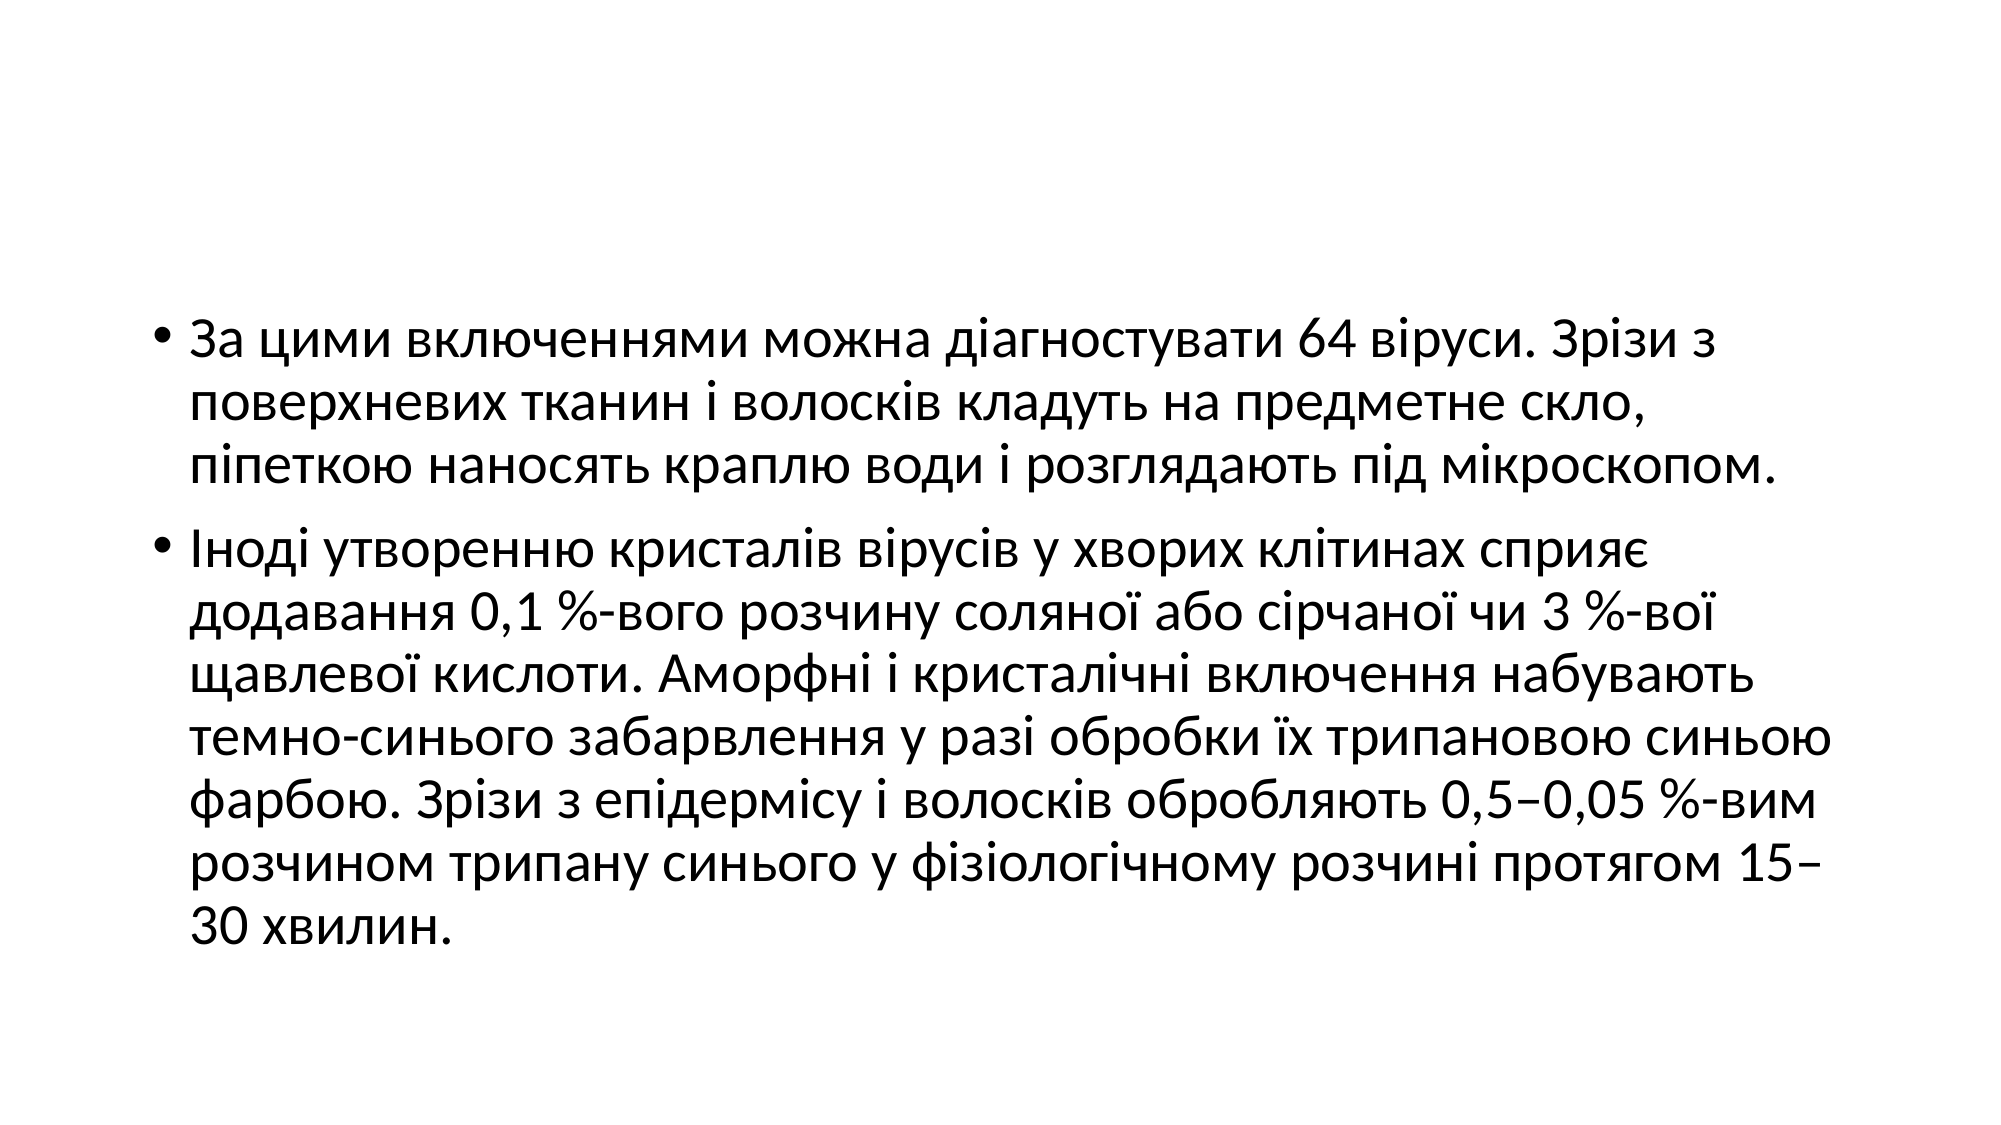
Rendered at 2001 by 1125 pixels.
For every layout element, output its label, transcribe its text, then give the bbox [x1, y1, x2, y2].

list За цими включеннями можна діагностувати 64 віруси. Зрізи з поверхневих тканин і волосків кладуть на предметне скло, піпеткою наносять краплю води і розглядають під мікроскопом. Іноді утворенню кристалів вірусів у хворих клітинах сприяє додавання 0,1 %-вого розчину соляної або сірчаної чи 3 %-вої щавлевої кислоти. Аморфні і кристалічні включення набувають темно-синього забарвлення у разі обробки їх трипановою синьою фарбою. Зрізи з епідермісу і волосків обробляють 0,5–0,05 %-вим розчином трипану синього у фізіологічному розчині протягом 15–30 хвилин. [137, 299, 1863, 1014]
